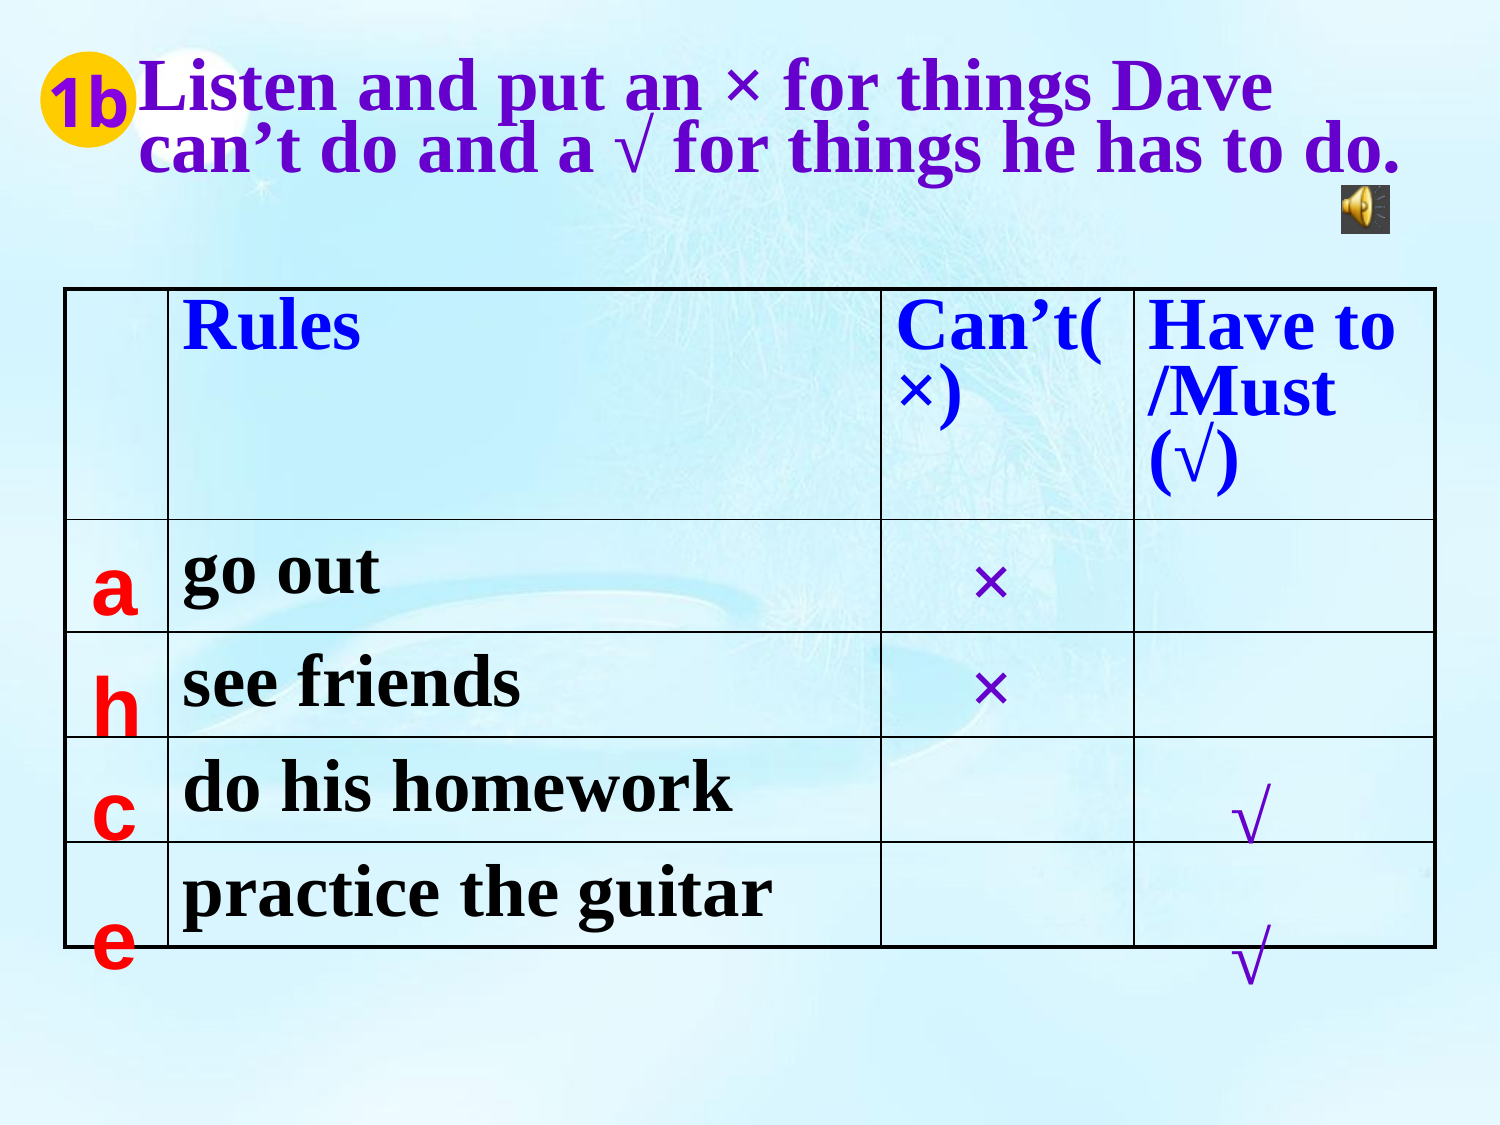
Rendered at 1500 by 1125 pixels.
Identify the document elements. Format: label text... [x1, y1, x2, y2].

table_cell [882, 520, 1133, 631]
picture [0, 0, 1500, 1125]
text_box × [955, 524, 1028, 630]
text_box c [76, 749, 160, 864]
table_cell [67, 738, 76, 841]
table_cell [1135, 633, 1433, 736]
table_header [67, 291, 167, 519]
table_cell see friends [169, 633, 880, 736]
table_cell do his homework [169, 738, 880, 841]
table_header Rules [169, 291, 880, 519]
table_cell go out [169, 520, 880, 631]
table_cell [882, 738, 1133, 841]
table_cell practice the guitar [169, 843, 880, 945]
table_cell [160, 738, 167, 841]
text_box a [76, 524, 160, 640]
text_box h [76, 645, 160, 749]
text_box 1b [41, 52, 136, 147]
table_cell [1135, 738, 1433, 841]
table_cell [882, 633, 955, 736]
table_header Have to /Must (√) [1135, 291, 1433, 519]
text_box e [76, 879, 160, 994]
table_cell [67, 633, 167, 736]
table_cell [67, 843, 167, 945]
table_cell [1028, 633, 1133, 736]
table_cell [67, 520, 167, 631]
text_box × [955, 630, 1028, 736]
text_box Listen and put an × for things Dave can’t do and a √ for things he has to do. [123, 52, 1459, 193]
table_cell [882, 843, 1133, 945]
table_cell [1135, 520, 1433, 631]
text_box √ [1216, 760, 1288, 866]
text_box √ [1216, 902, 1288, 1008]
table_cell [1135, 843, 1433, 945]
table_header Can’t(×) [882, 291, 1133, 519]
